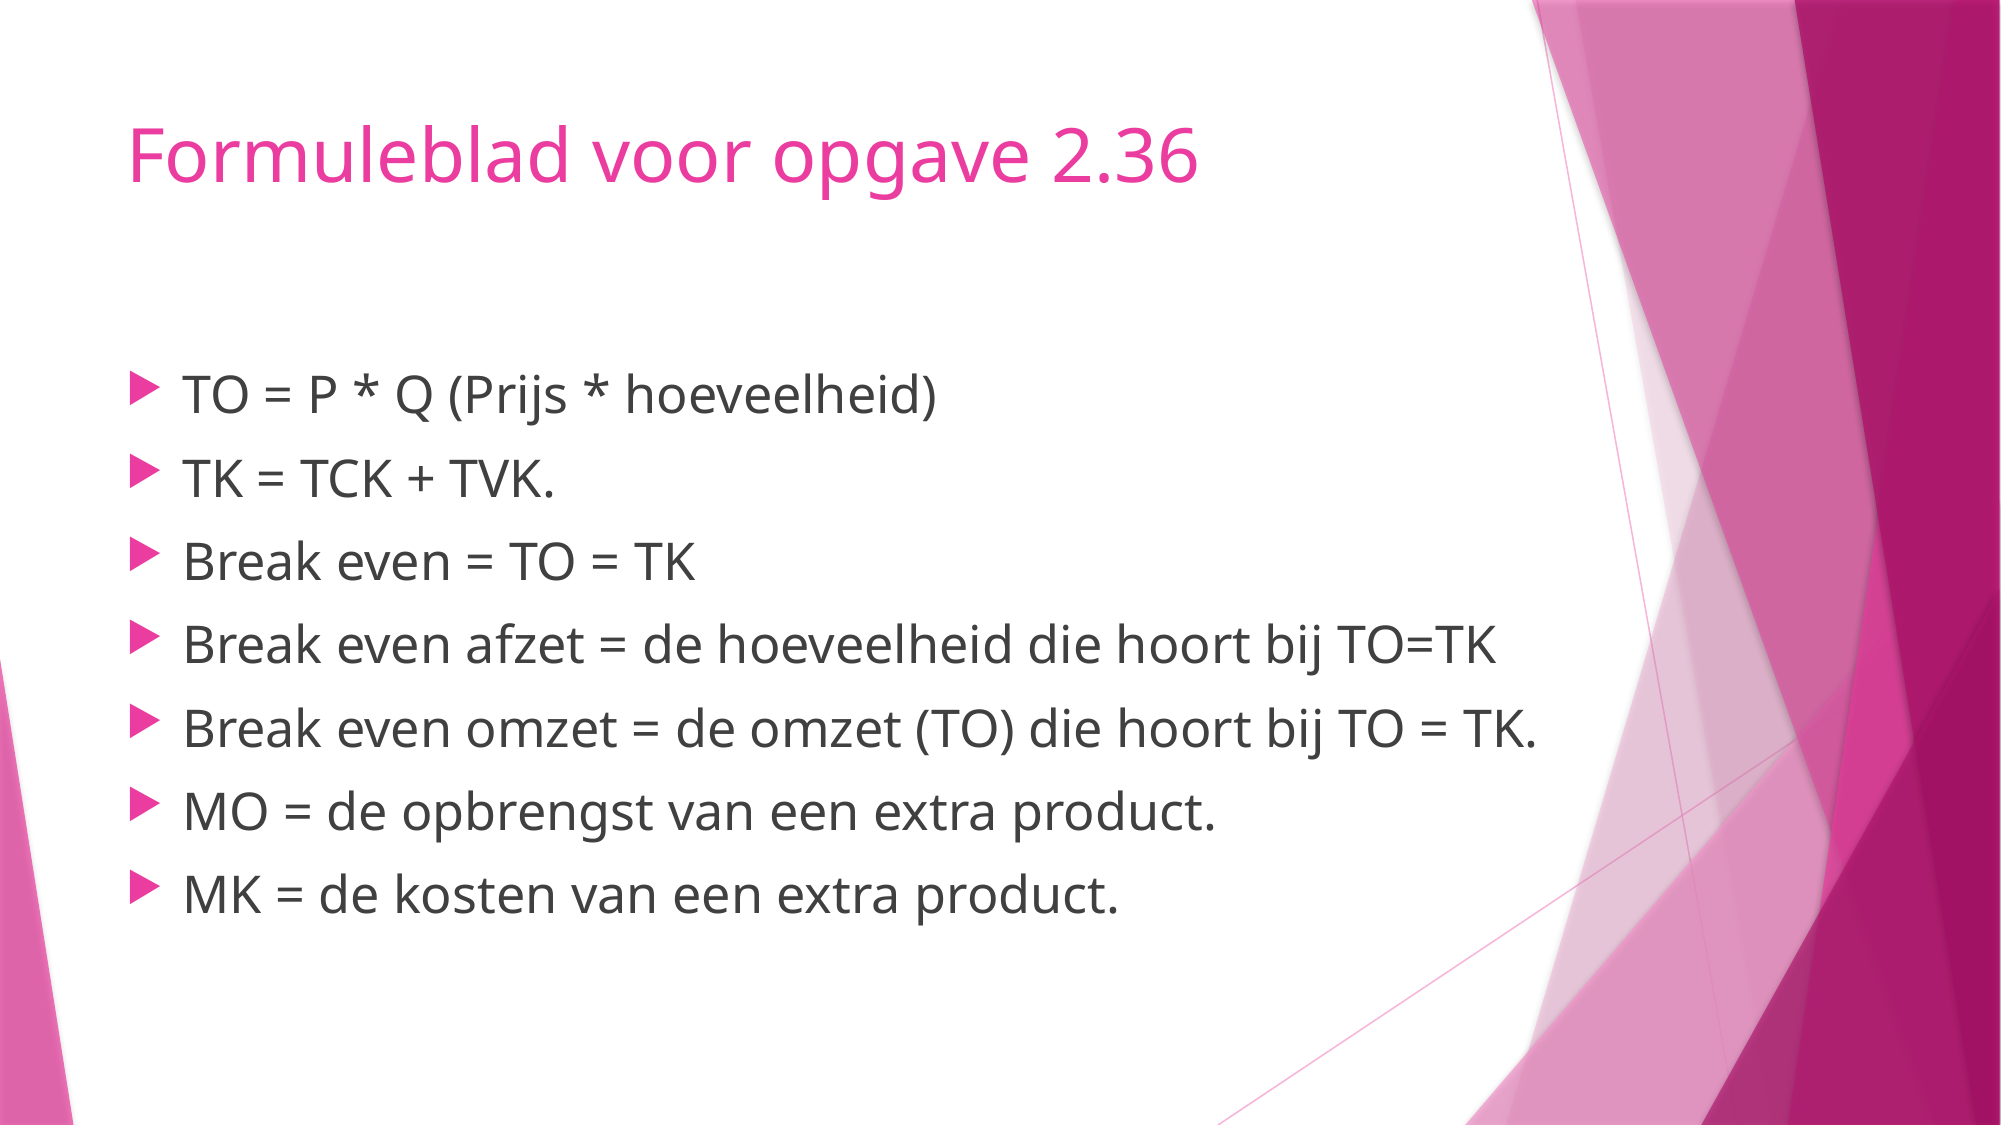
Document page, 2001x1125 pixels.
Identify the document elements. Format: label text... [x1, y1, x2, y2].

title Formuleblad voor opgave 2.36 [111, 99, 1522, 317]
list TO = P * Q (Prijs * hoeveelheid) TK = TCK + TVK. Break even = TO = TK Break even afzet = de hoeveelheid die hoort bij TO=TK Break even omzet = de omzet (TO) die hoort bij TO = TK. MO = de opbrengst van een extra product. MK = de kosten van een extra product. [111, 354, 1603, 992]
